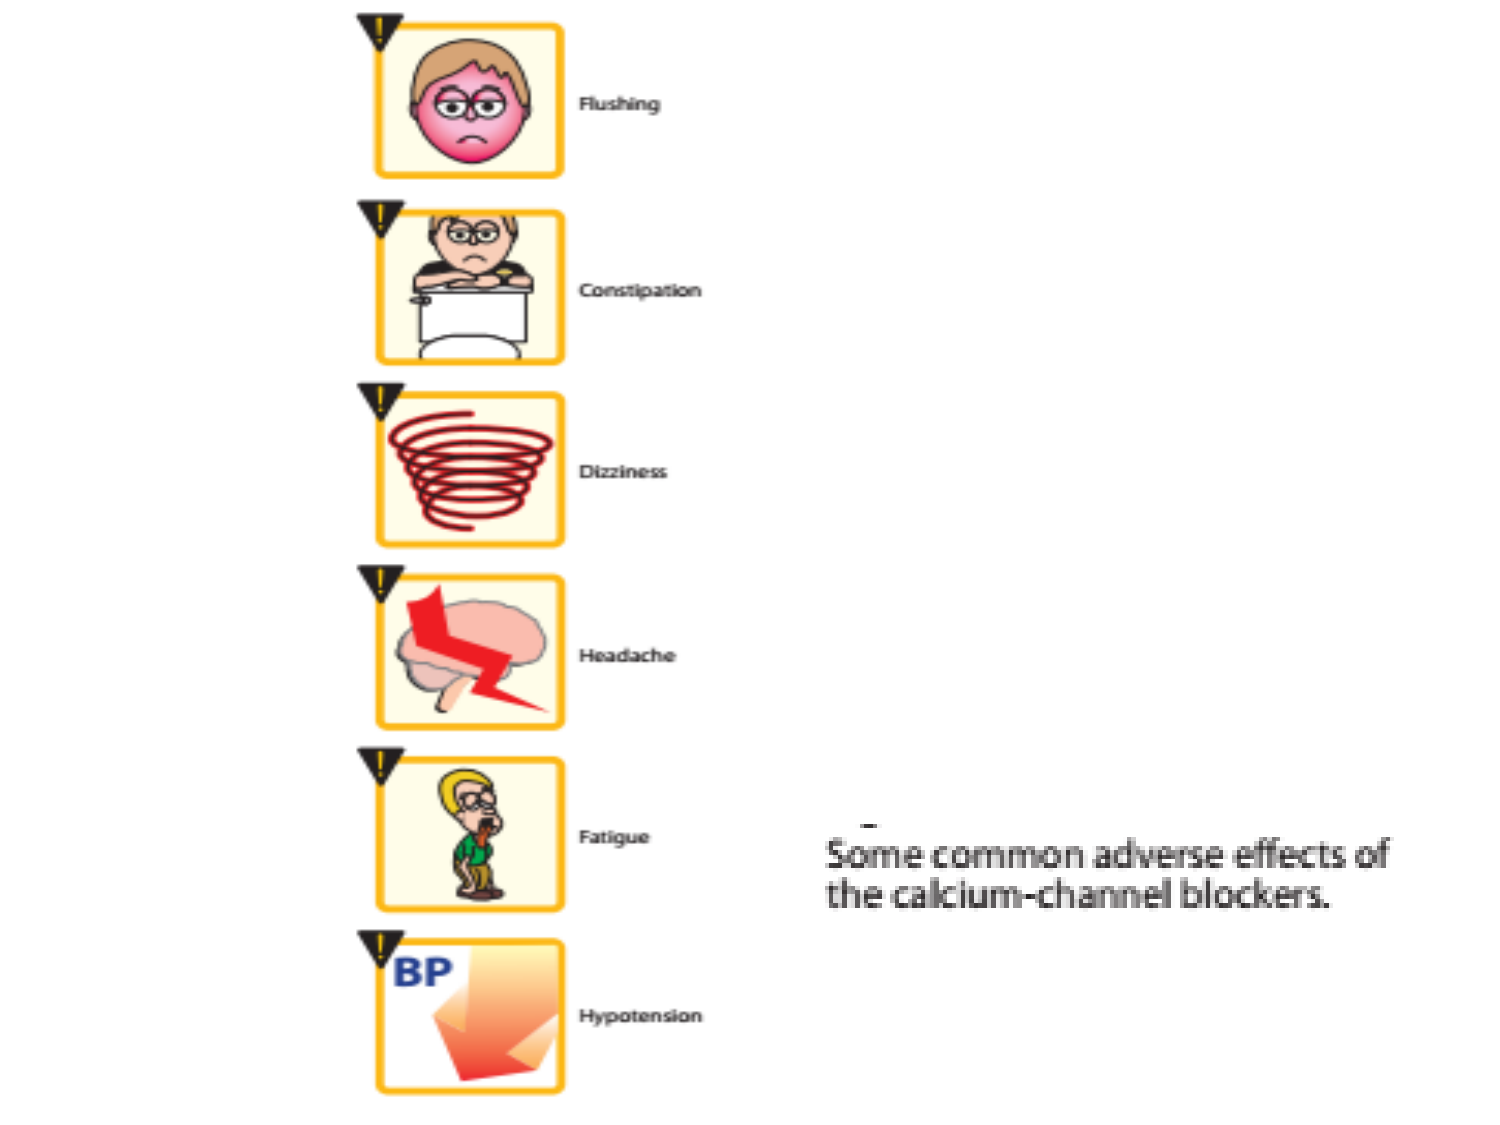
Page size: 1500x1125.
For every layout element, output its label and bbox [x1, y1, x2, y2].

picture [812, 824, 1408, 957]
picture [324, 0, 755, 1102]
